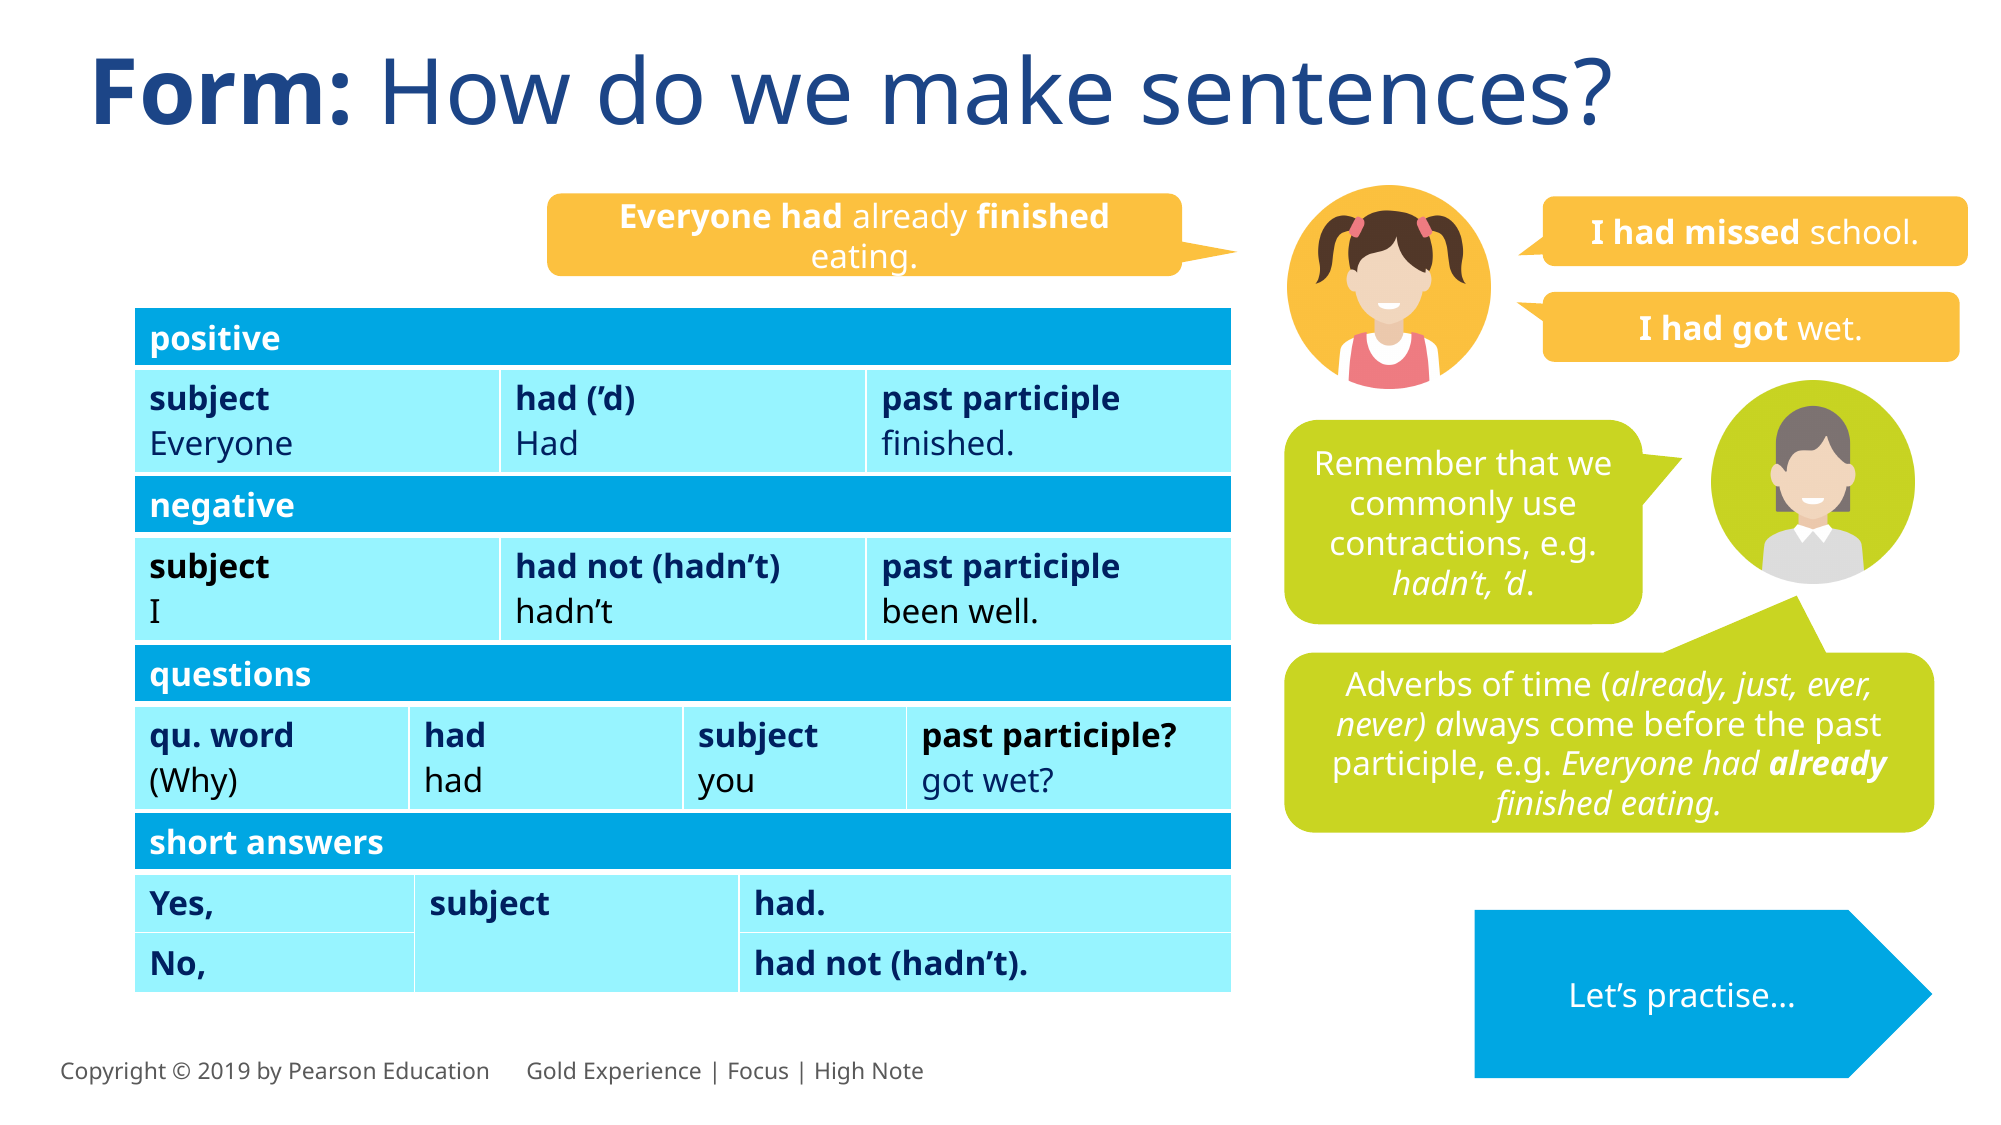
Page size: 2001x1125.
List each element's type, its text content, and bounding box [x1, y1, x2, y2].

table_cell subject you [684, 707, 906, 809]
table_cell past participle finished. [867, 370, 1231, 472]
table_cell subject Everyone [135, 370, 499, 472]
text_box I had got wet. [1514, 289, 1962, 364]
table_cell subject [415, 875, 738, 992]
table_cell past participle? got wet? [907, 707, 1231, 809]
picture [1710, 379, 1915, 584]
text_box Remember that we commonly use contractions, e.g. hadn’t, ’d. [1282, 417, 1685, 627]
table_cell No, [135, 933, 414, 992]
table_cell subject I [135, 538, 499, 640]
footer Copyright © 2019 by Pearson Education Gold Experience | Focus | High Note [45, 1040, 1084, 1101]
table_cell had not (hadn’t). [740, 933, 1231, 992]
text_box Everyone had already finished eating. [545, 191, 1240, 279]
picture [1286, 184, 1491, 389]
text_box Adverbs of time (already, just, ever, never) always come before the past participle, e.g. Everyone had already finished eating. [1282, 593, 1937, 835]
table_header short answers [135, 813, 1231, 869]
table_header positive [135, 308, 1231, 365]
table_cell had. [740, 875, 1231, 932]
text_box I had missed school. [1516, 194, 1970, 269]
table_cell qu. word (Why) [135, 707, 408, 809]
table_cell had (’d) Had [501, 370, 865, 472]
text_box Let’s practise… [1472, 907, 1935, 1081]
title Form: How do we make sentences? [73, 37, 1879, 253]
table_cell past participle been well. [867, 538, 1231, 640]
table_header negative [135, 476, 1231, 532]
table_cell had had [410, 707, 682, 809]
table_header questions [135, 645, 1231, 701]
table_cell had not (hadn’t) hadn’t [501, 538, 865, 640]
table_cell Yes, [135, 875, 414, 932]
